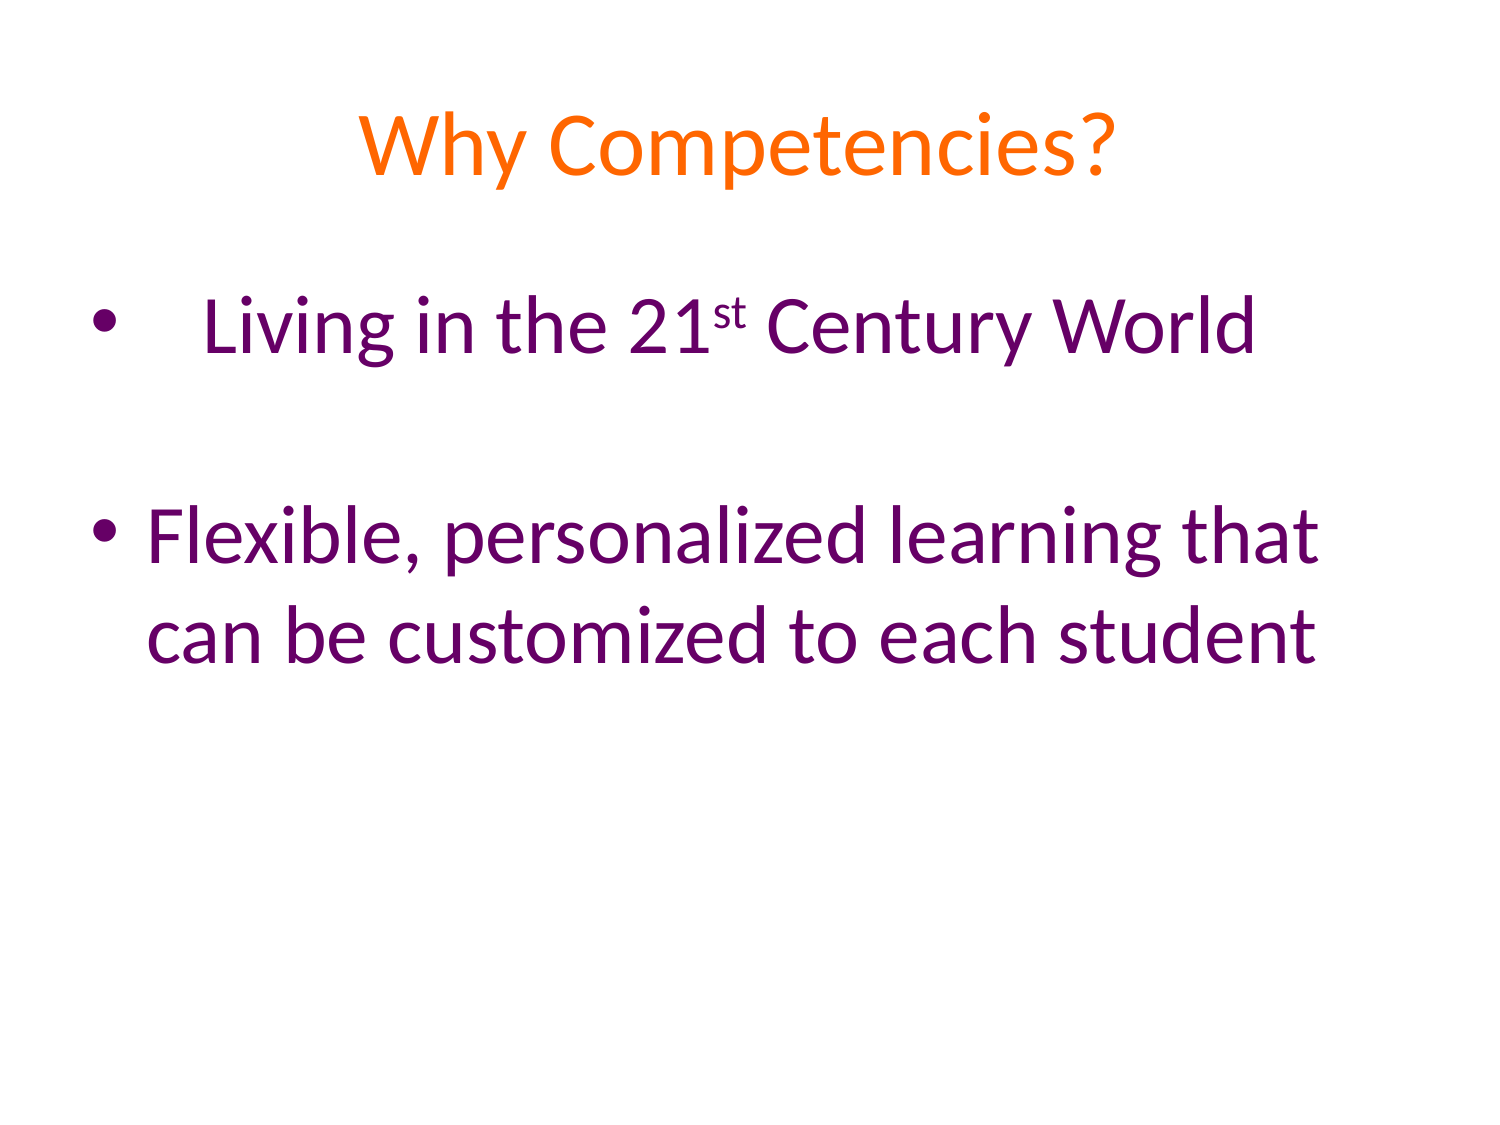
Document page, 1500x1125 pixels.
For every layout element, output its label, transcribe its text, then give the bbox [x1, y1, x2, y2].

list Living in the 21st Century World Flexible, personalized learning that can be customized to each student [75, 262, 1425, 1005]
title Why Competencies? [75, 45, 1425, 233]
